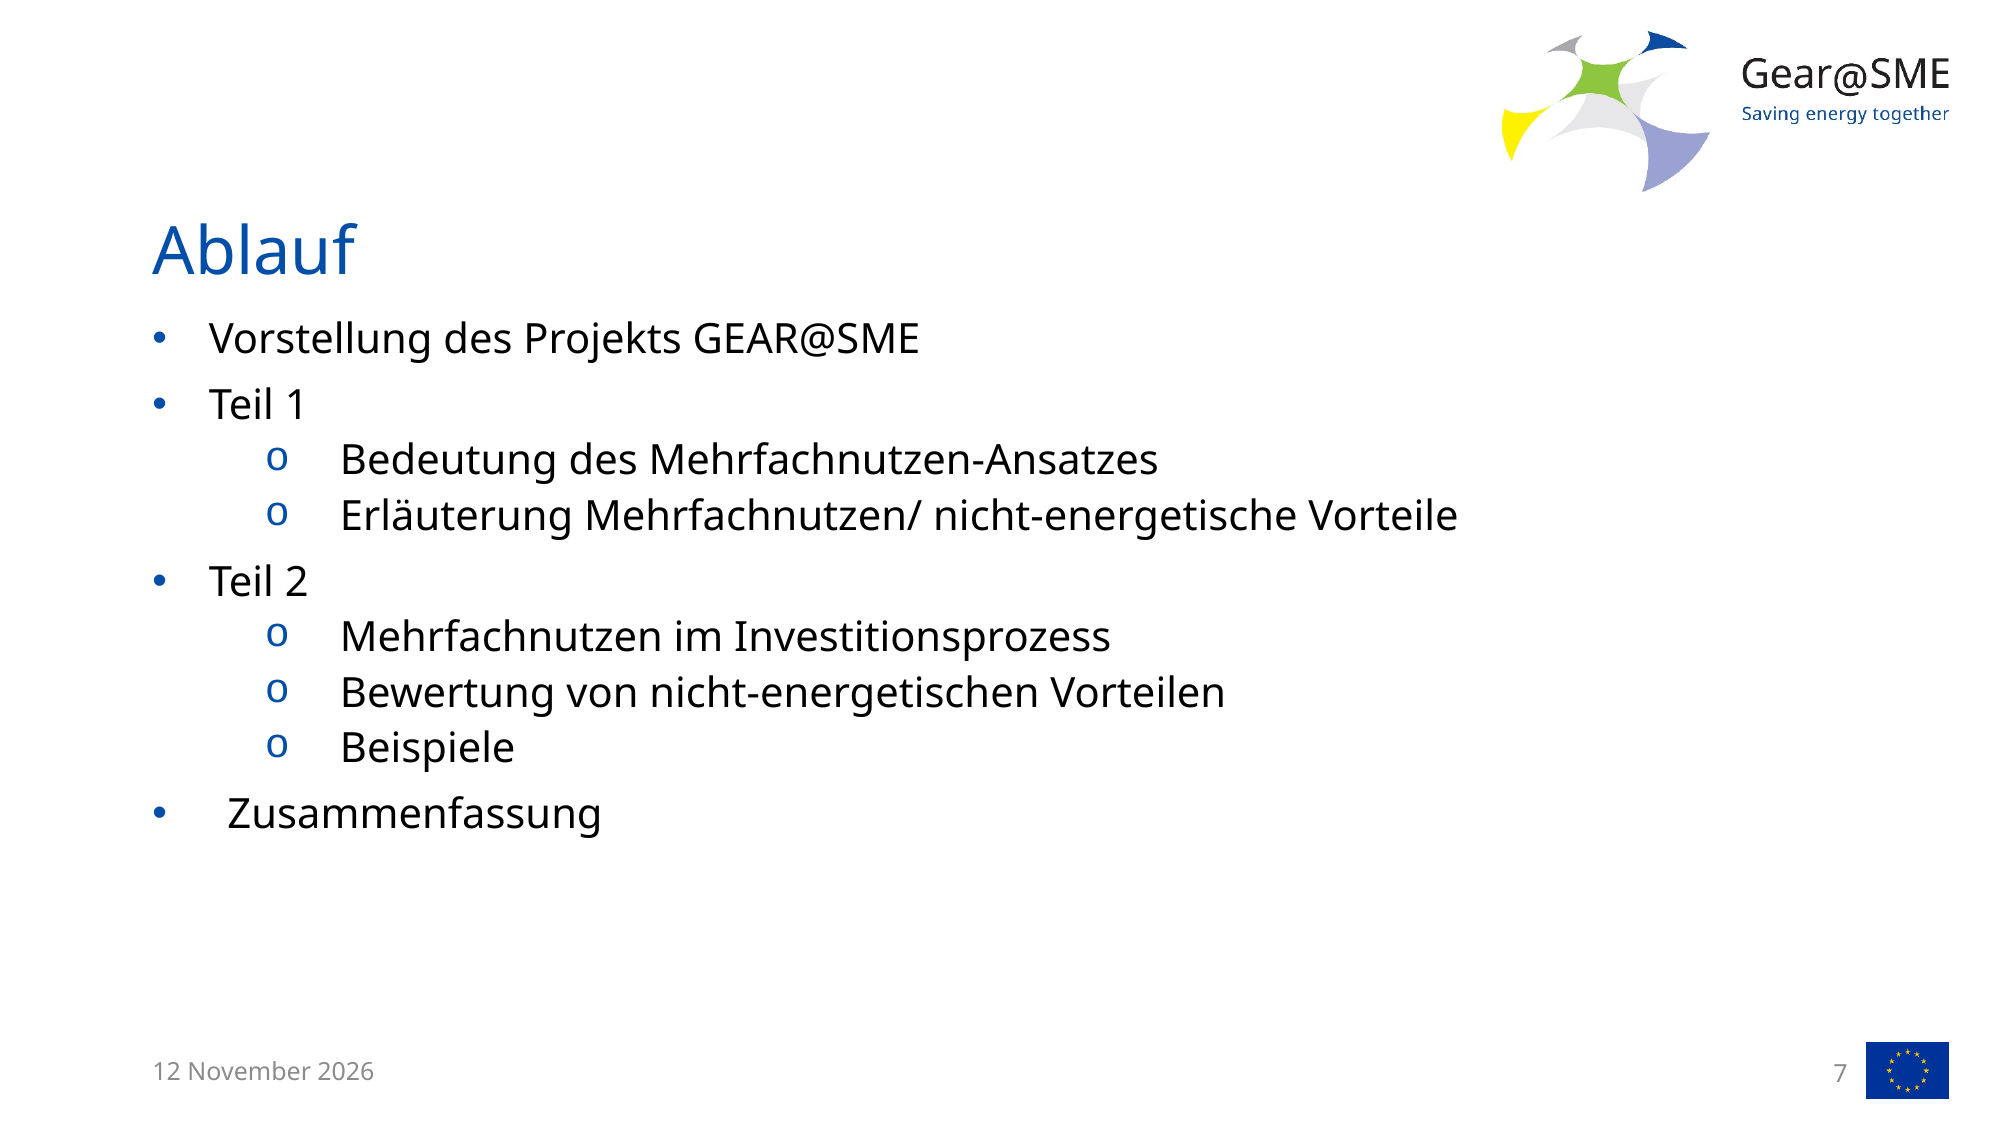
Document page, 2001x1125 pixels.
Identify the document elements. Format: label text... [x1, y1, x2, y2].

picture [1502, 31, 1949, 192]
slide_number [137, 1042, 588, 1103]
slide_number 7 [1412, 1044, 1863, 1104]
title Ablauf [137, 205, 1863, 300]
list Vorstellung des Projekts GEAR@SME Teil 1 Bedeutung des Mehrfachnutzen-Ansatzes Erläuterung Mehrfachnutzen/ nicht-energetische Vorteile Teil 2 Mehrfachnutzen im Investitionsprozess Bewertung von nicht-energetischen Vorteilen Beispiele Zusammenfassung [137, 310, 1863, 1014]
picture [1866, 1042, 1949, 1099]
